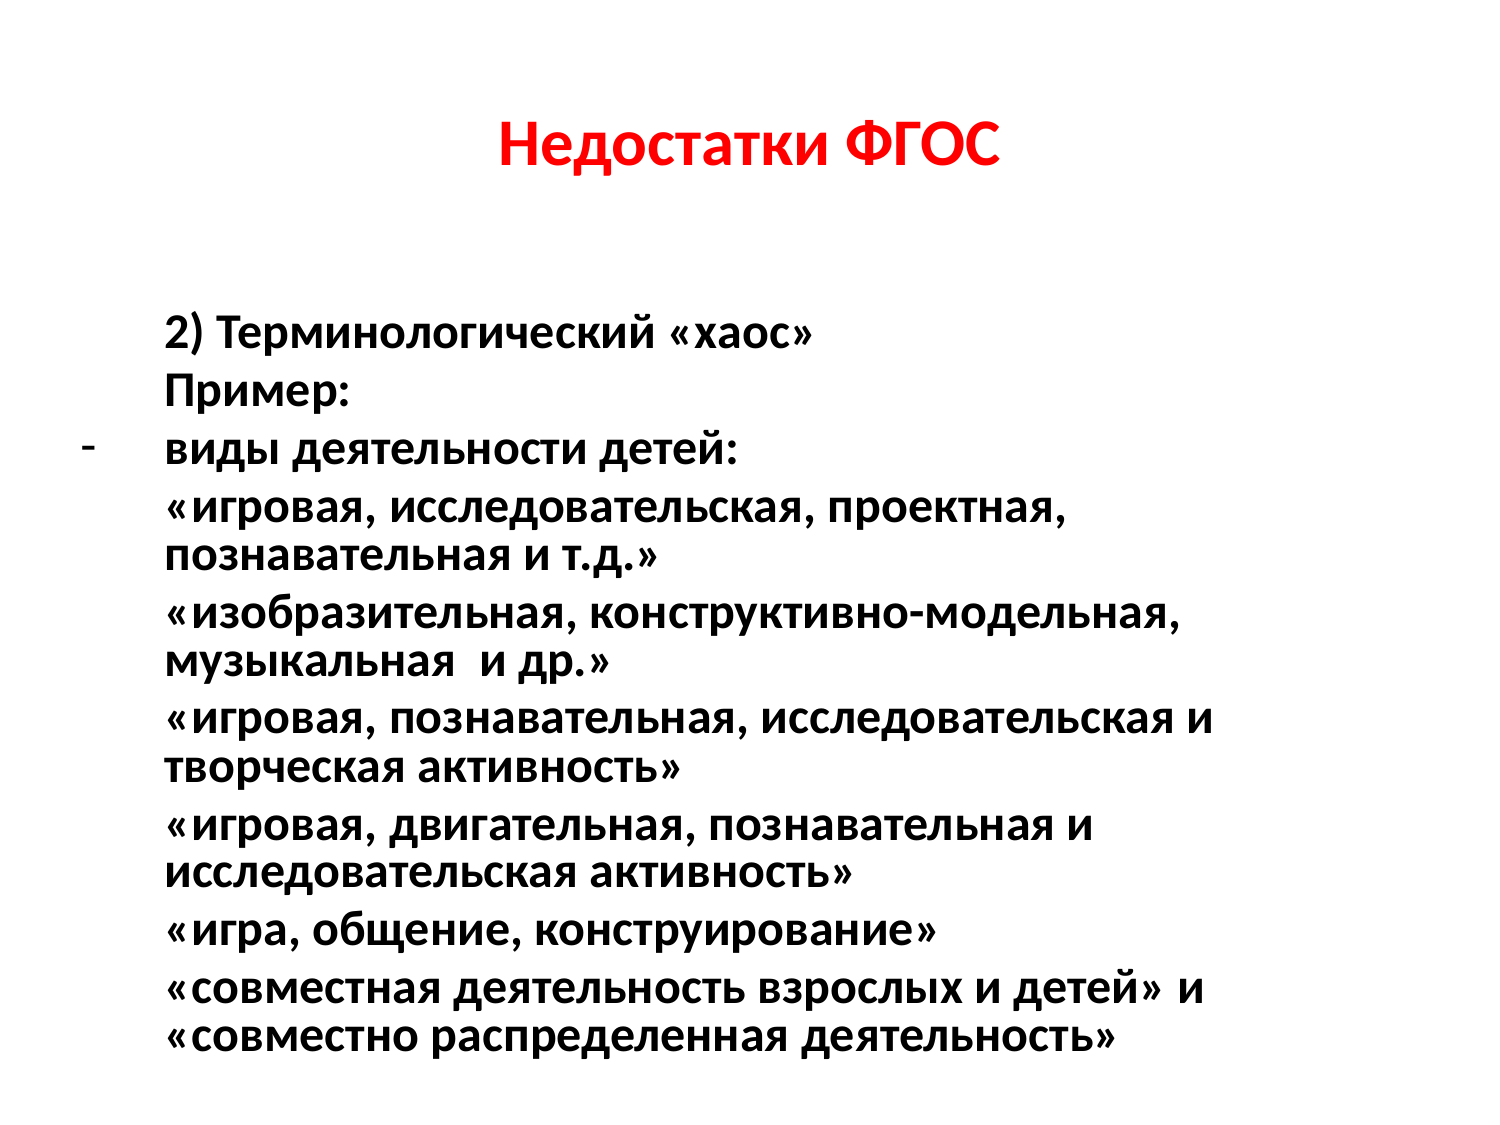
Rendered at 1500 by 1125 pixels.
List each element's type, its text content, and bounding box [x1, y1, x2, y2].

title Недостатки ФГОС [74, 44, 1426, 233]
list 2) Терминологический «хаос» Пример: виды деятельности детей: «игровая, исследовательская, проектная, познавательная и т.д.» «изобразительная, конструктивно-модельная, музыкальная и др.» «игровая, познавательная, исследовательская и творческая активность» «игровая, двигательная, познавательная и исследовательская активность» «игра, общение, конструирование» «совместная деятельность взрослых и детей» и «совместно распределенная деятельность» [64, 302, 1416, 1046]
